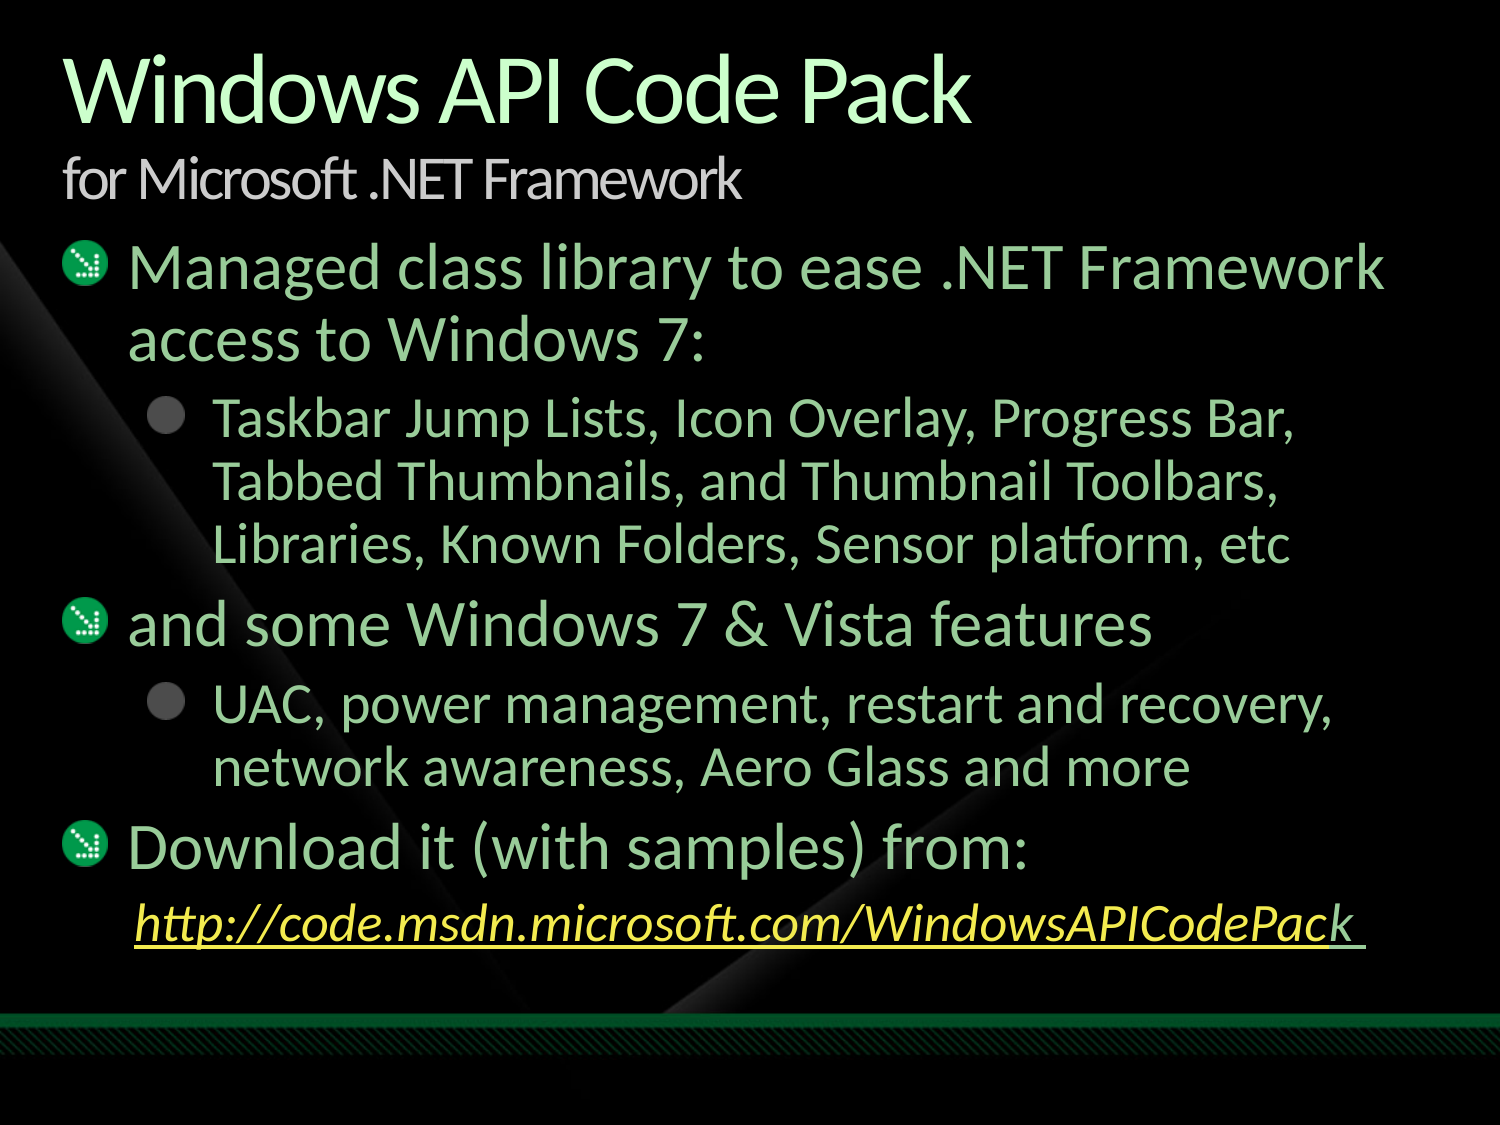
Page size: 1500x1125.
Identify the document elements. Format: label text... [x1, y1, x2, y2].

picture [0, 0, 1500, 1125]
list Managed class library to ease .NET Framework access to Windows 7: Taskbar Jump Lists, Icon Overlay, Progress Bar, Tabbed Thumbnails, and Thumbnail Toolbars, Libraries, Known Folders, Sensor platform, etc and some Windows 7 & Vista features UAC, power management, restart and recovery, network awareness, Aero Glass and more Download it (with samples) from: http://code.msdn.microsoft.com/WindowsAPICodePack [62, 231, 1438, 973]
title Windows API Code Pack for Microsoft .NET Framework [62, 37, 1438, 215]
